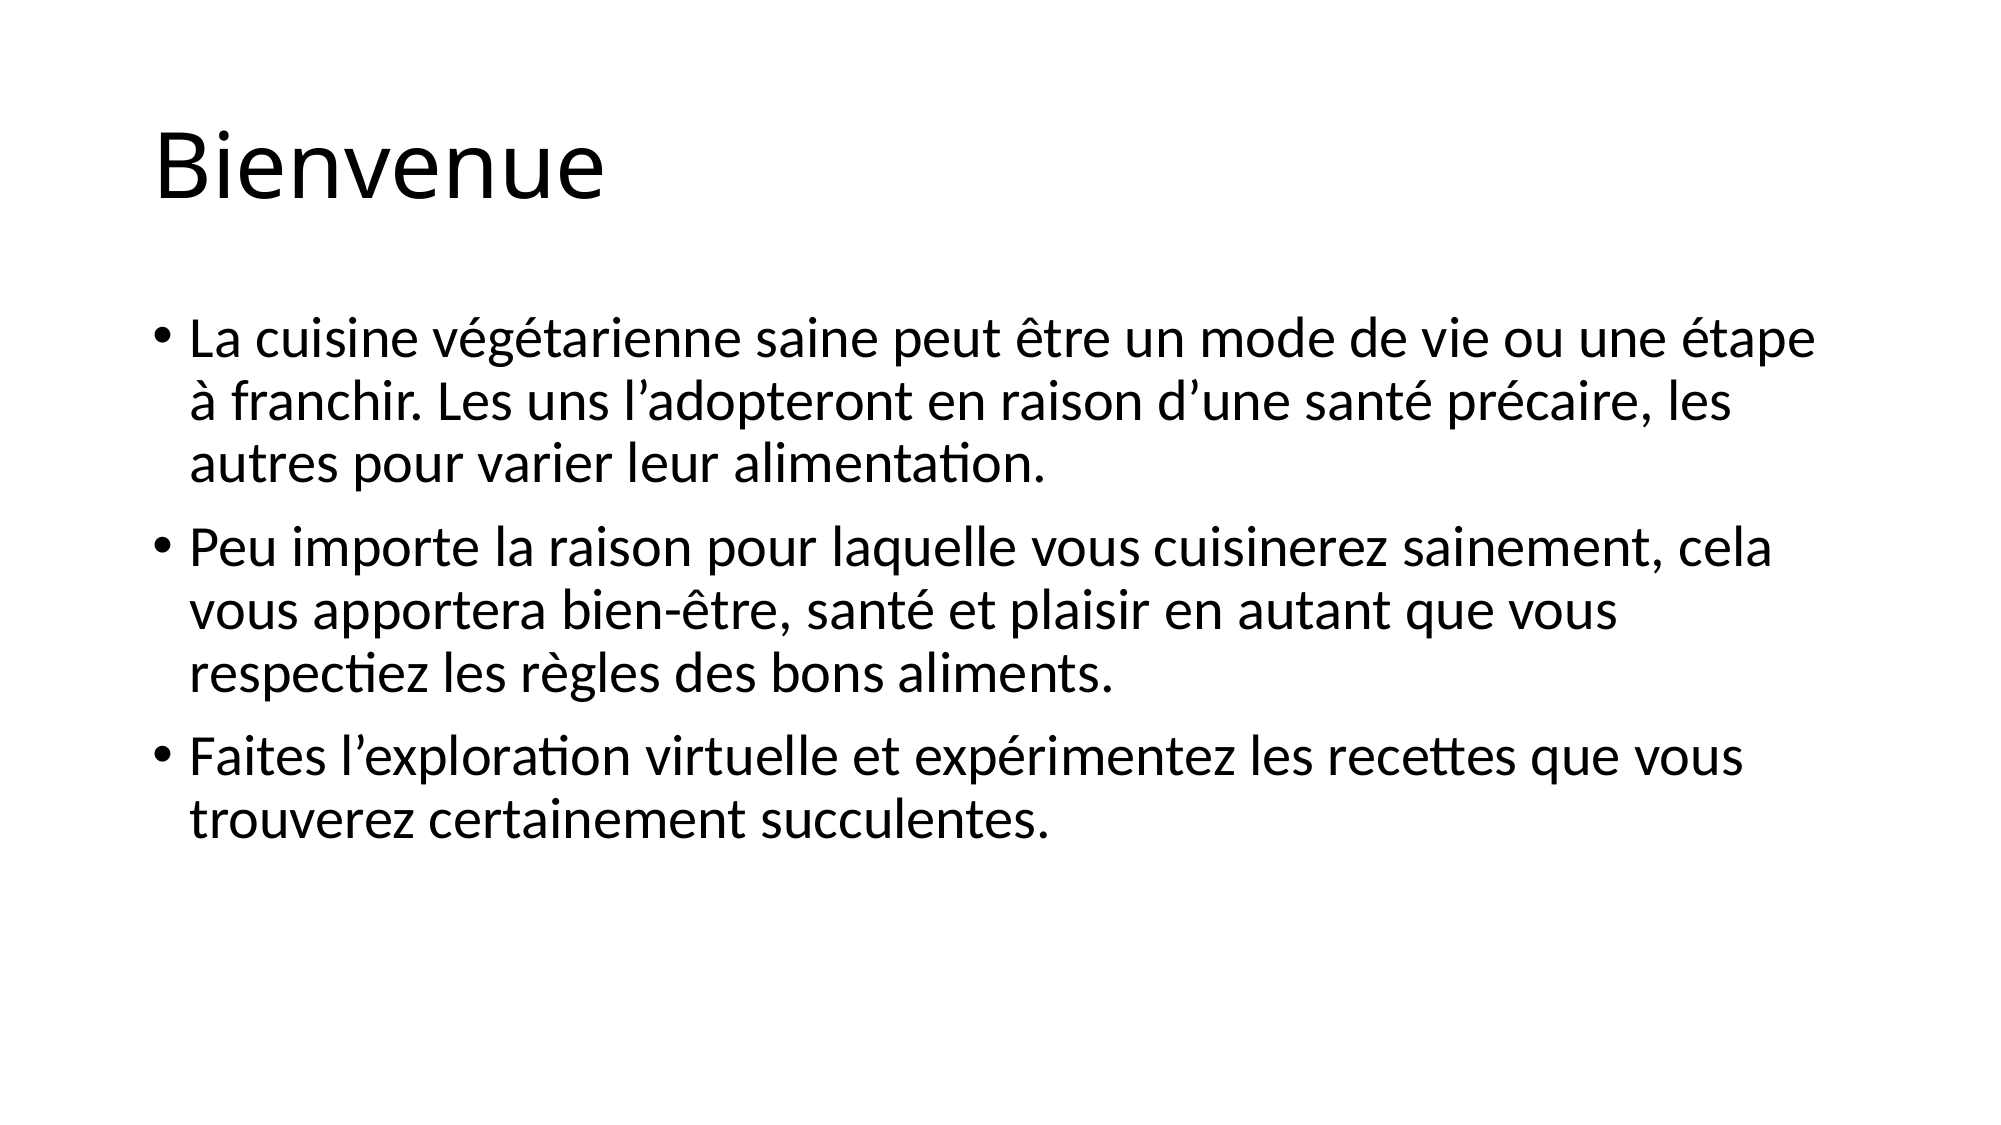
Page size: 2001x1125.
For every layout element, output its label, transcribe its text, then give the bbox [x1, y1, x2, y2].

title Bienvenue [137, 59, 1863, 278]
list La cuisine végétarienne saine peut être un mode de vie ou une étape à franchir. Les uns l’adopteront en raison d’une santé précaire, les autres pour varier leur alimentation. Peu importe la raison pour laquelle vous cuisinerez sainement, cela vous apportera bien-être, santé et plaisir en autant que vous respectiez les règles des bons aliments. Faites l’exploration virtuelle et expérimentez les recettes que vous trouverez certainement succulentes. [137, 299, 1863, 1014]
